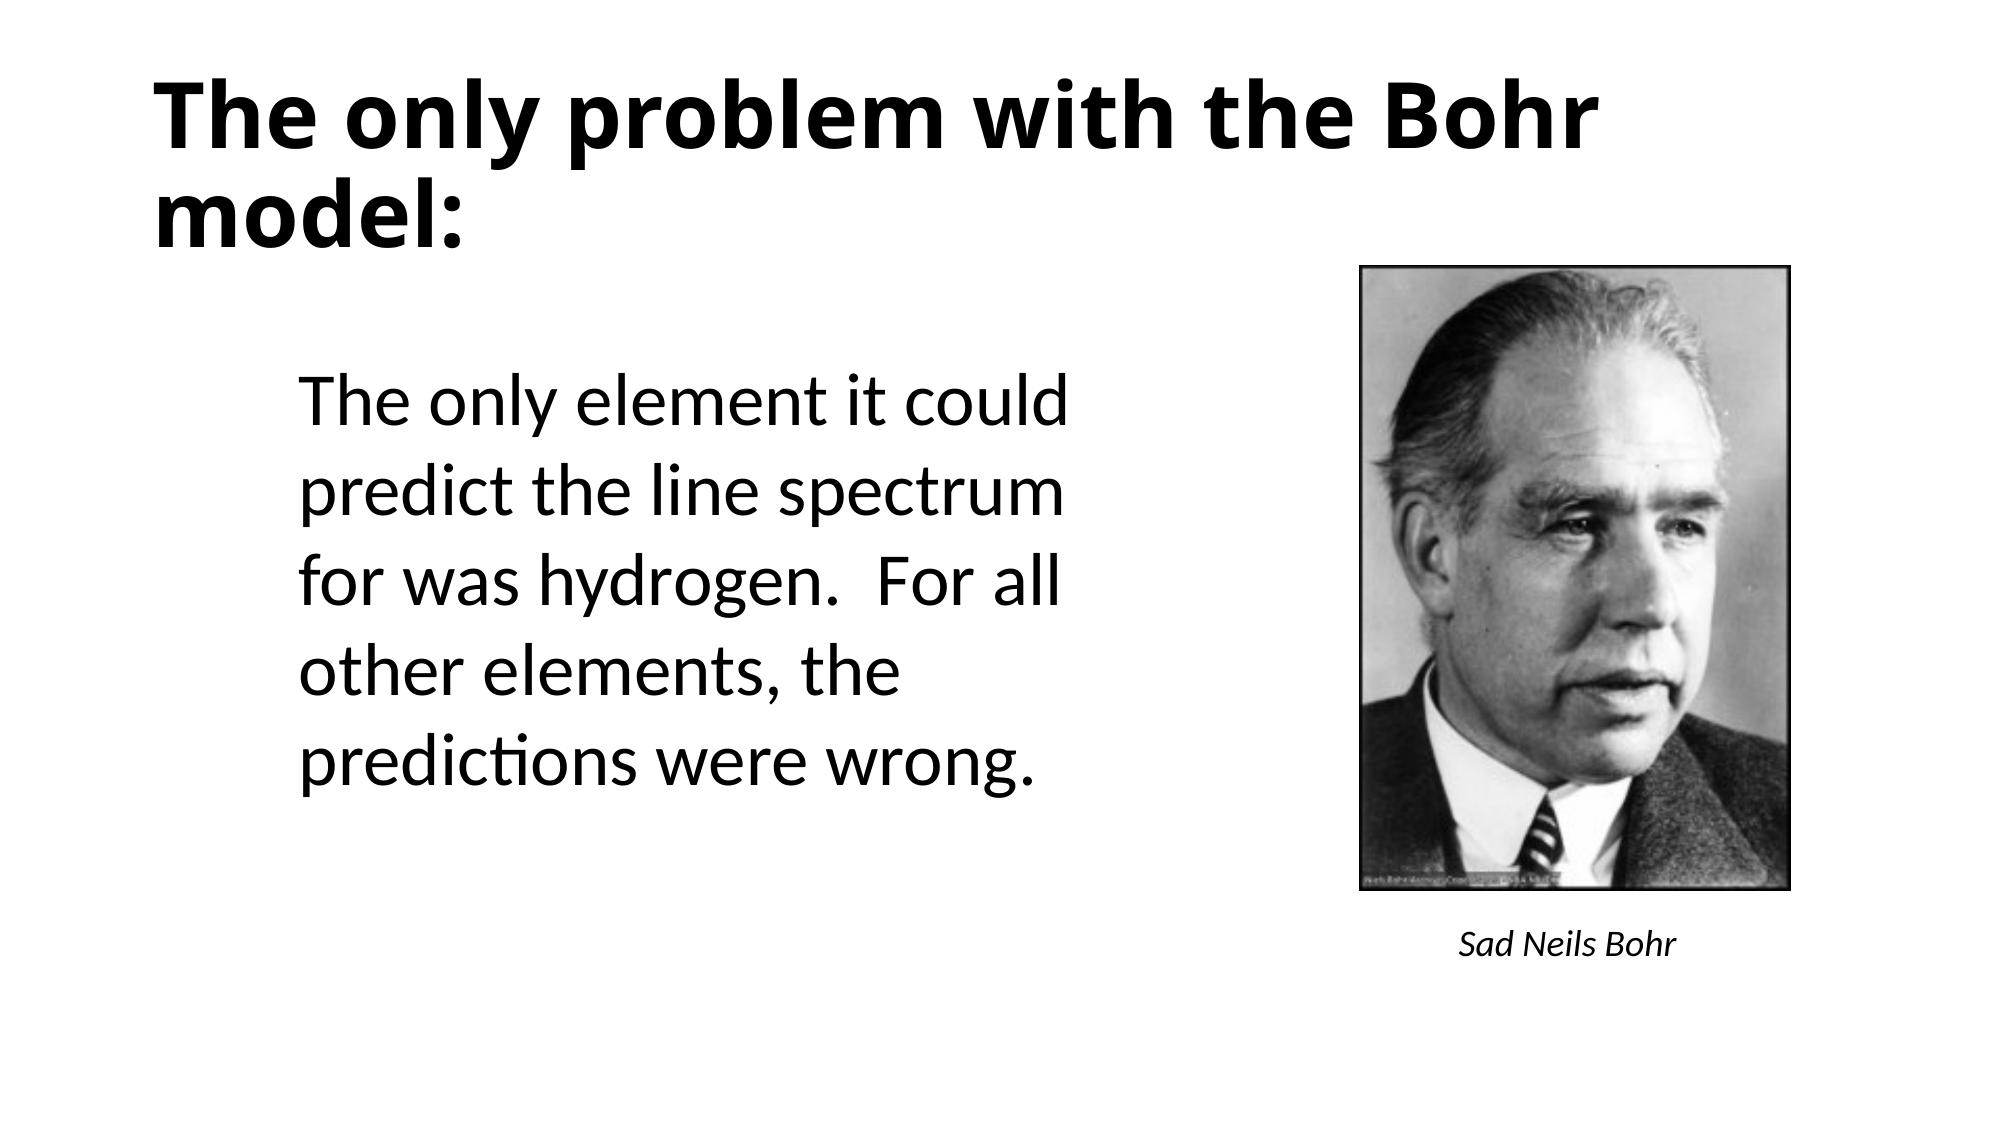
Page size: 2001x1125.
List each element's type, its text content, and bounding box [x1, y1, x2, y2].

picture [1359, 265, 1791, 891]
text_box Sad Neils Bohr [1443, 911, 1973, 972]
title The only problem with the Bohr model: [137, 59, 1863, 278]
text_box The only element it could predict the line spectrum for was hydrogen. For all other elements, the predictions were wrong. [283, 342, 1170, 808]
